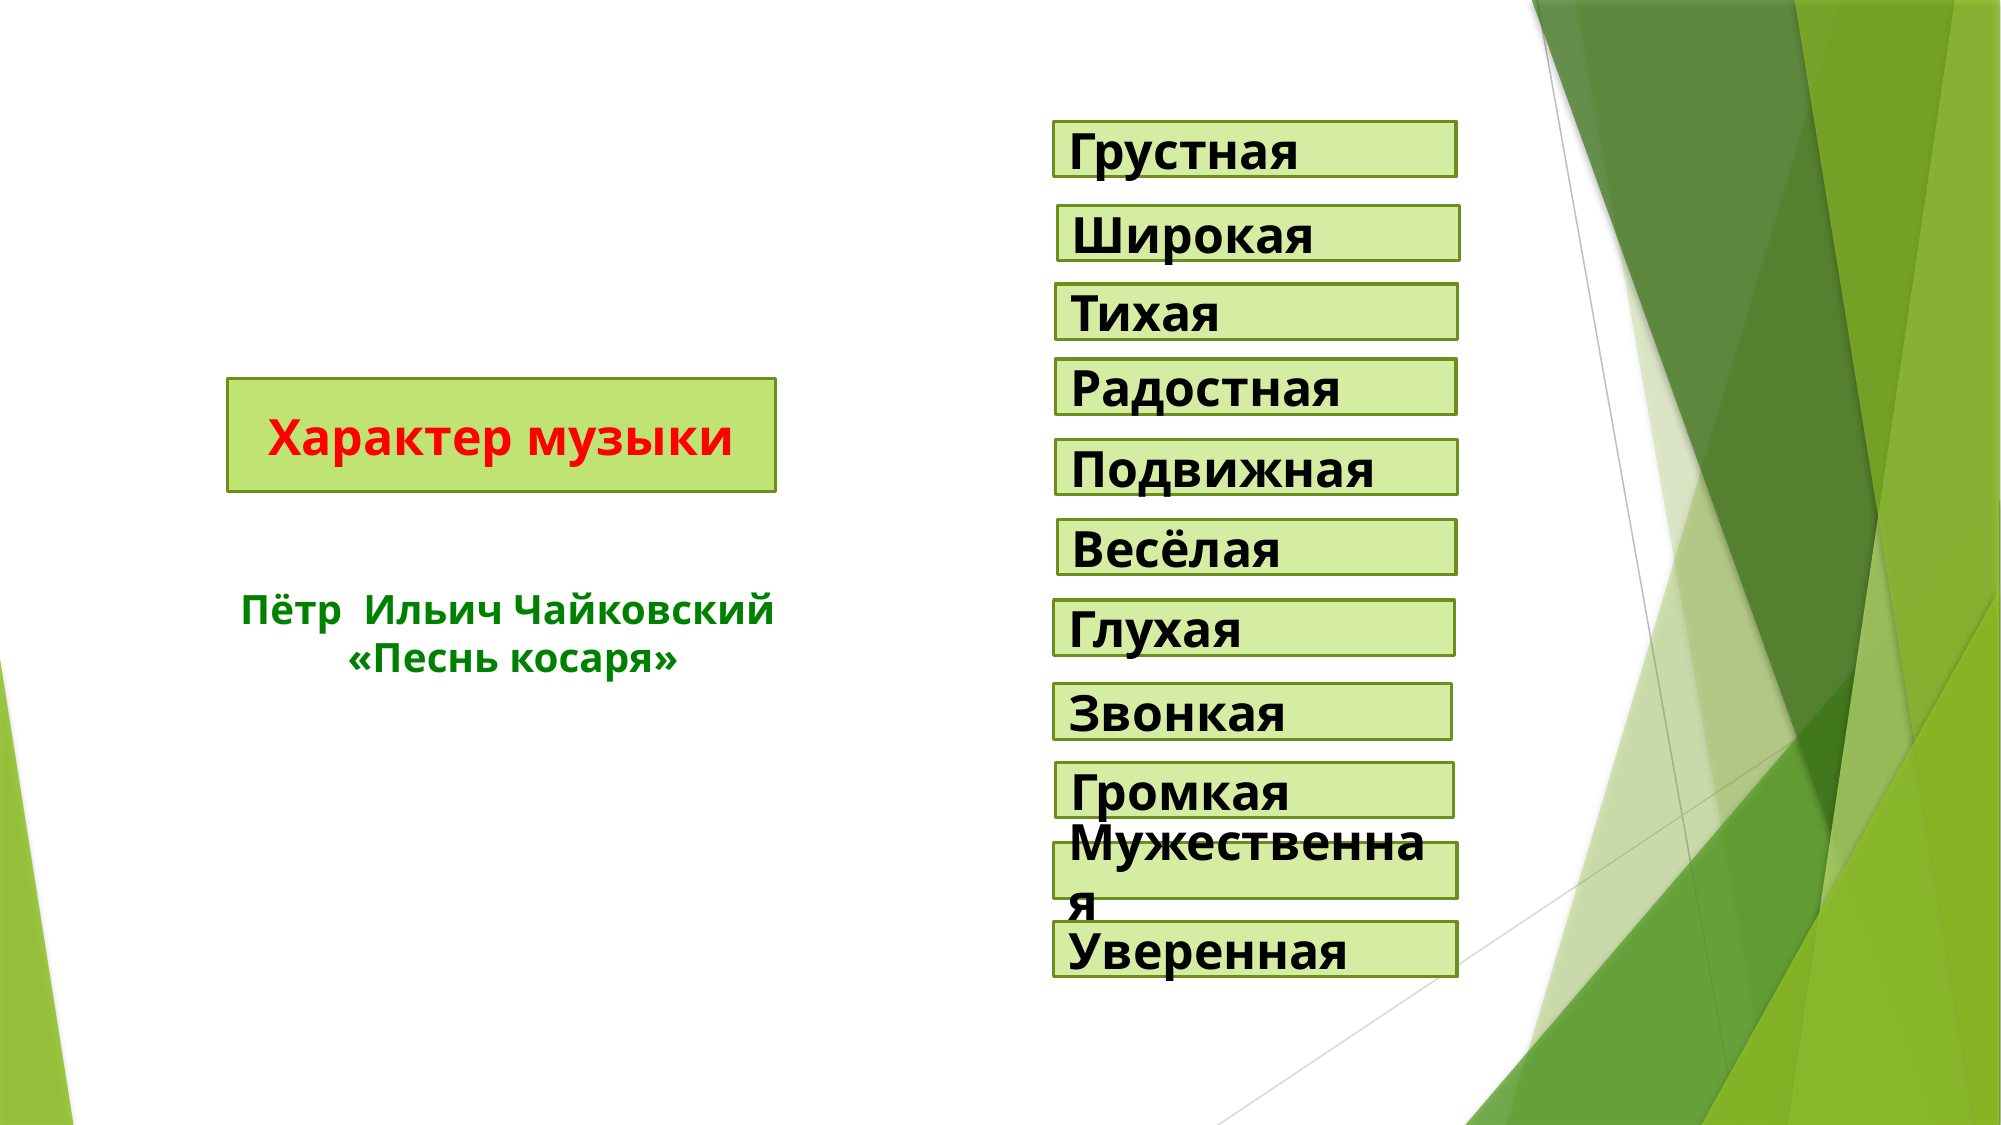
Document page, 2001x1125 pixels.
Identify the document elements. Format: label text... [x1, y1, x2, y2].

text_box Уверенная [1052, 920, 1459, 978]
text_box Глухая [1052, 598, 1456, 657]
text_box Радостная [1054, 357, 1458, 416]
text_box Широкая [1056, 204, 1461, 262]
text_box Тихая [1054, 282, 1459, 341]
text_box Грустная [1052, 120, 1458, 178]
title Пётр Ильич Чайковский «Песнь косаря» [217, 583, 810, 689]
text_box Звонкая [1052, 682, 1453, 741]
text_box Мужественная [1052, 841, 1459, 900]
text_box Весёлая [1056, 518, 1458, 576]
list Г [146, 423, 1557, 583]
text_box Подвижная [1054, 438, 1459, 496]
text_box Громкая [1054, 761, 1455, 819]
text_box Характер музыки [226, 377, 777, 493]
